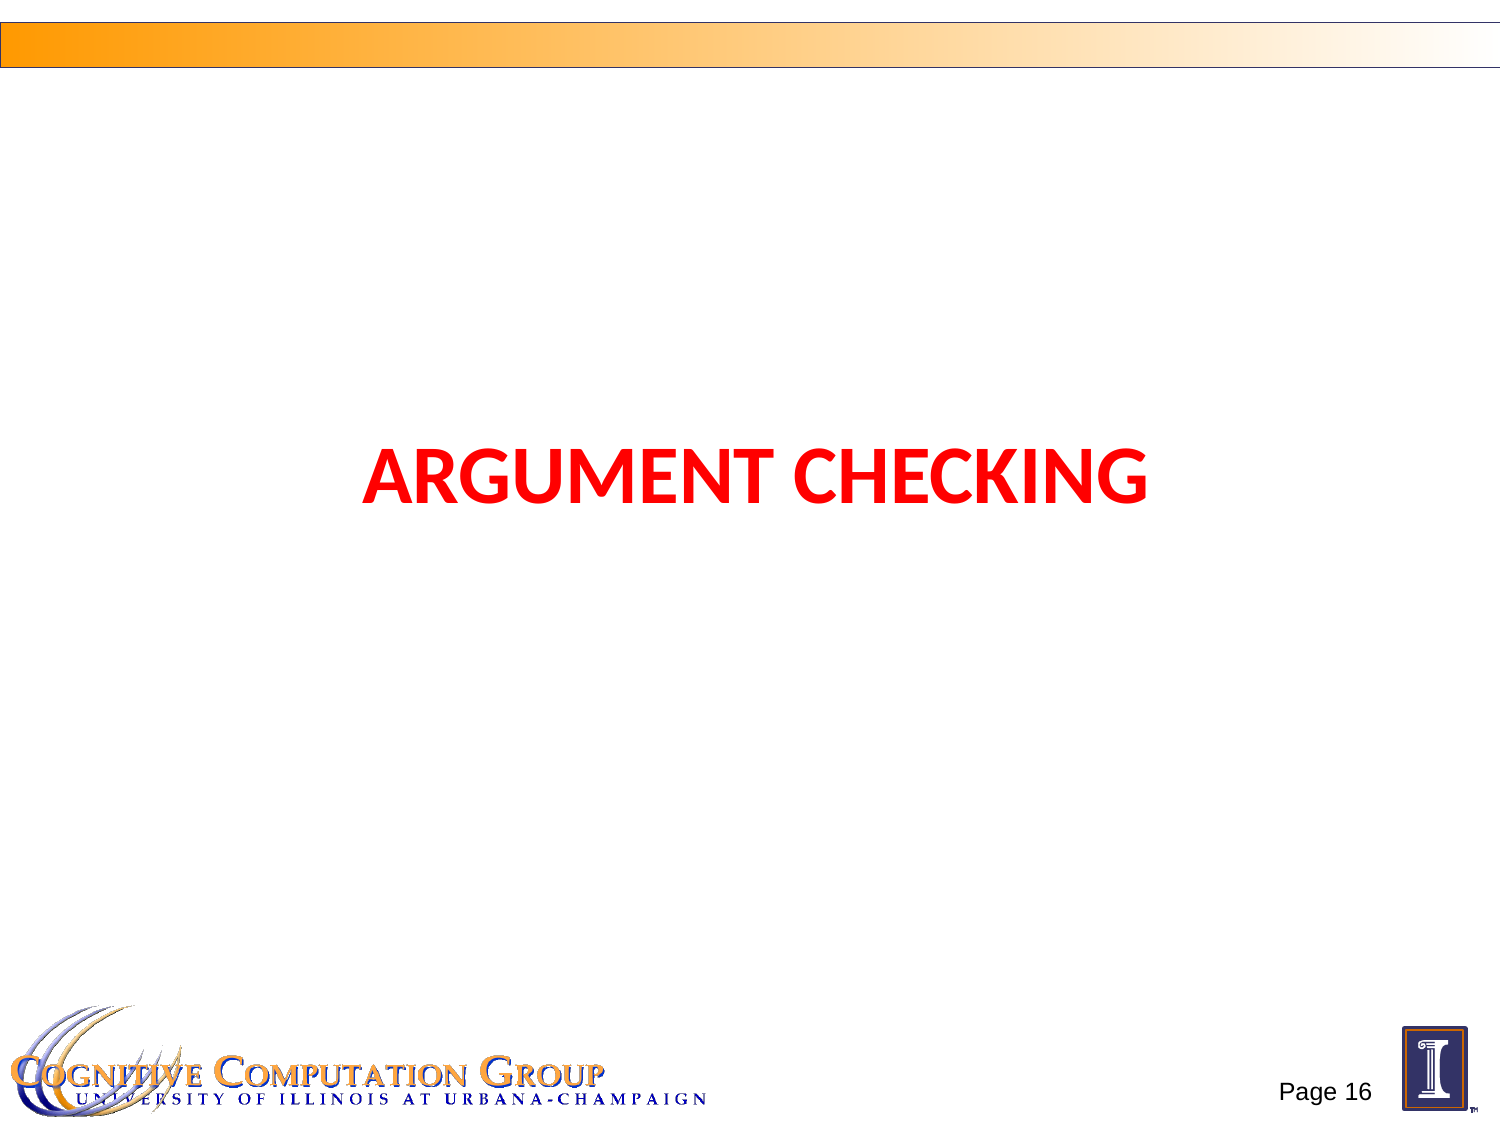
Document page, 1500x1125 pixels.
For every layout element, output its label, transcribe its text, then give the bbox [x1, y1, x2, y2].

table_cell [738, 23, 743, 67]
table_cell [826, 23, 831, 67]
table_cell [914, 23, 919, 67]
title Argument checking [118, 412, 1394, 636]
picture [0, 1000, 713, 1125]
slide_number Page 16 [1237, 1074, 1388, 1113]
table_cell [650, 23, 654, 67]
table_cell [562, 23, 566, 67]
